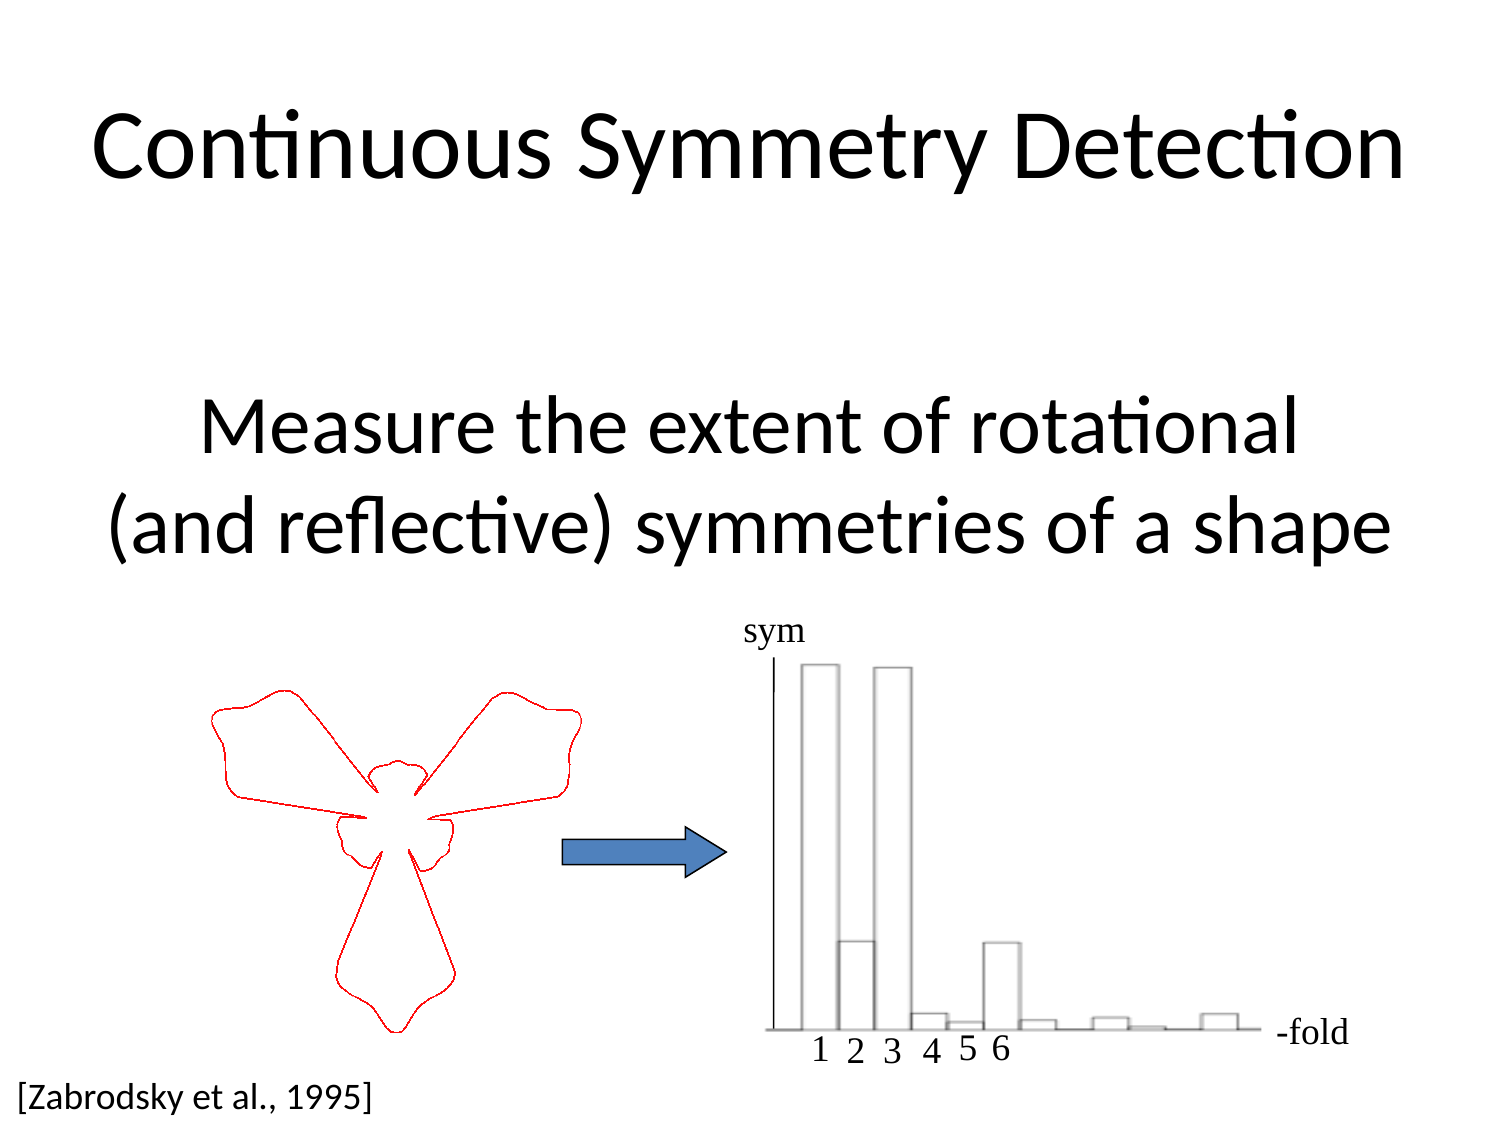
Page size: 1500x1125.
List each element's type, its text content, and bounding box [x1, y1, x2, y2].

text_box 2 [831, 1044, 868, 1079]
text_box 1 [796, 1044, 831, 1077]
text_box sym [728, 597, 821, 658]
text_box [646, 826, 727, 878]
text_box 5 [943, 1044, 976, 1076]
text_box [763, 639, 1323, 1036]
text_box [Zabrodsky et al., 1995] [1, 1064, 389, 1125]
text_box 6 [976, 1044, 1026, 1076]
text_box 3 [868, 1044, 907, 1079]
list Measure the extent of rotational (and reflective) symmetries of a shape [75, 262, 1425, 1005]
text_box 4 [907, 1044, 957, 1079]
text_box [149, 574, 642, 1067]
title Continuous Symmetry Detection [75, 45, 1425, 233]
